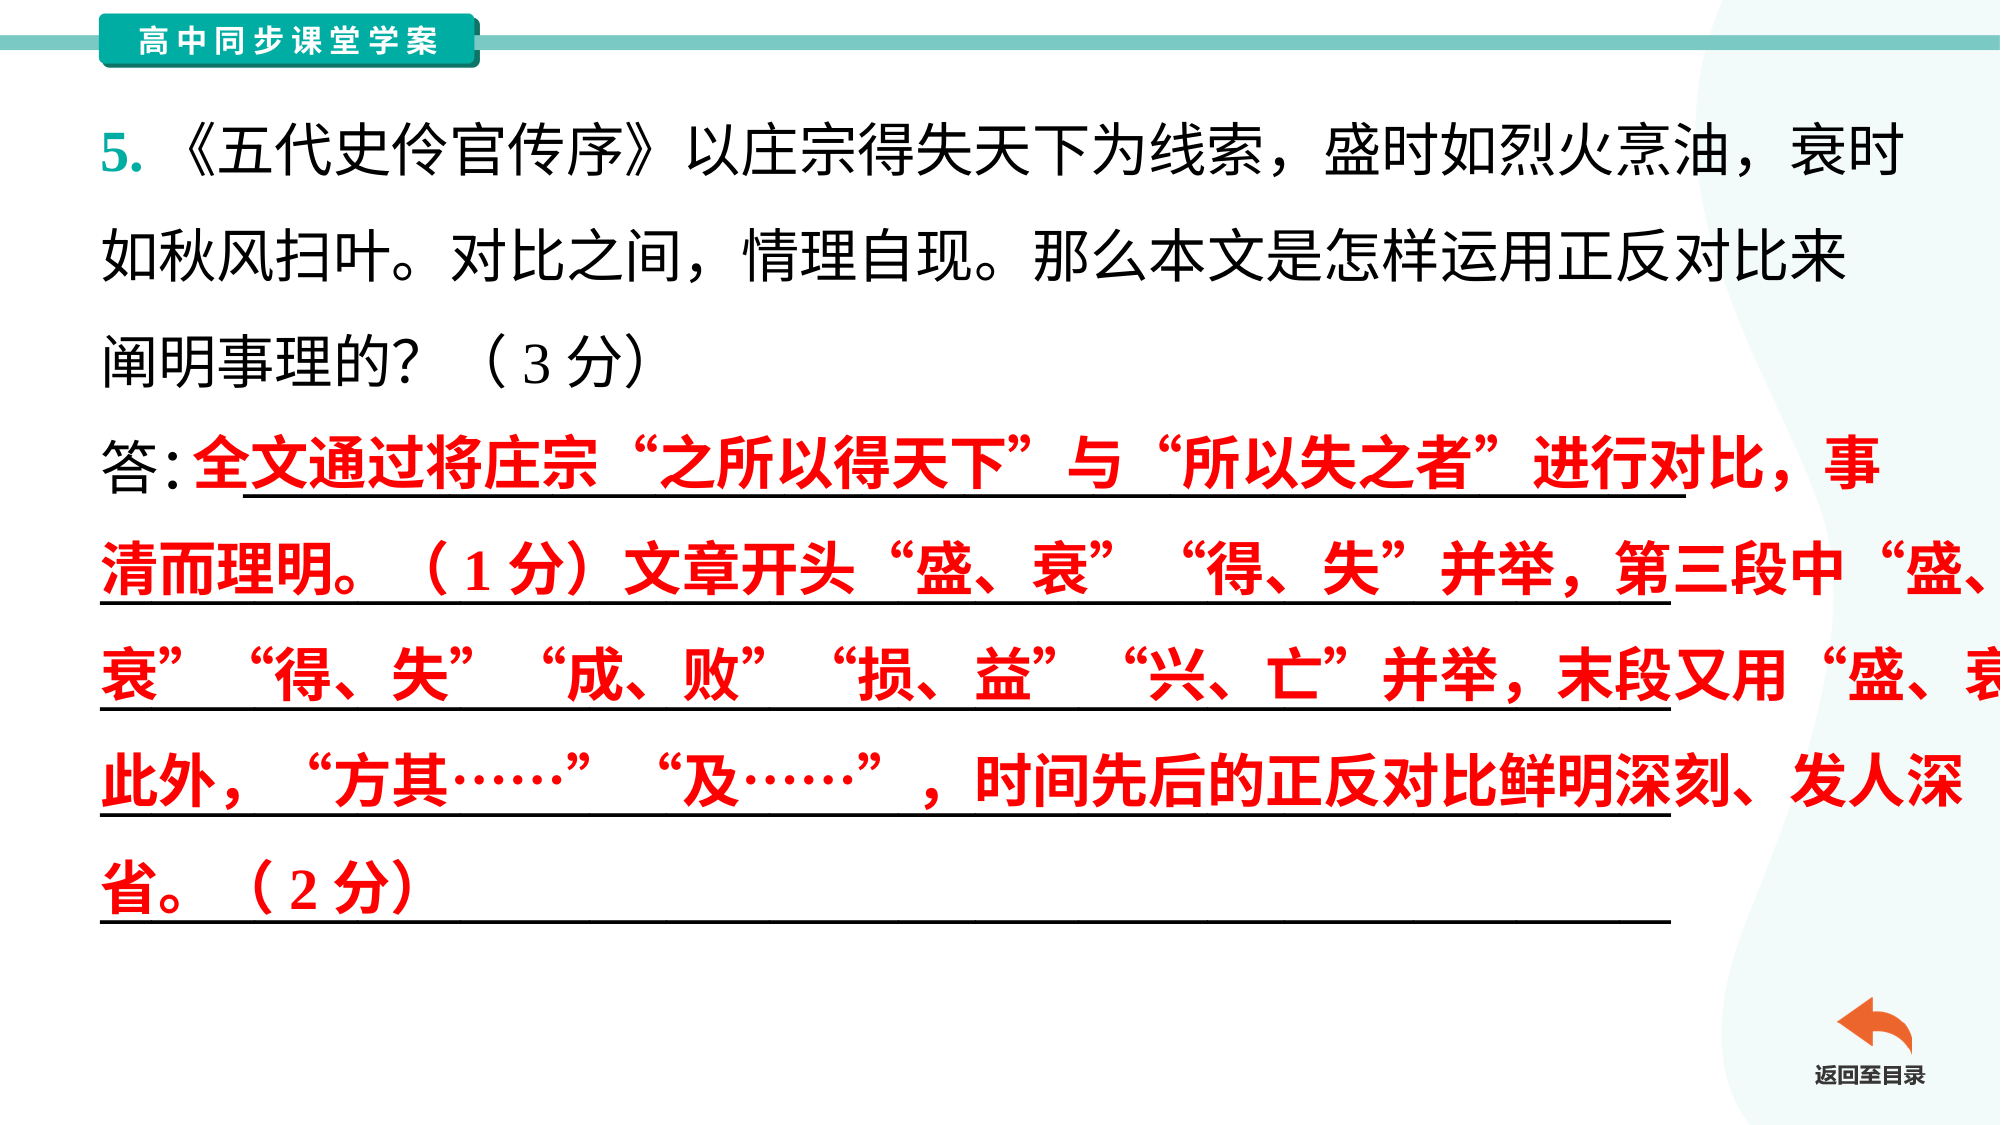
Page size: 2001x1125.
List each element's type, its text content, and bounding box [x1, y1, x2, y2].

text_box 5.《五代史伶官传序》以庄宗得失天下为线索，盛时如烈火烹油，衰时 如秋风扫叶。对比之间，情理自现。那么本文是怎样运用正反对比来 阐明事理的？（3分） 答： ________________________________________________________ _____________________________________________________________ _____________________________________________________________ _____________________________________________________________ _____________________________________________________________ [100, 921, 1899, 927]
picture [0, 0, 2000, 1125]
text_box 5.《五代史伶官传序》以庄宗得失天下为线索，盛时如烈火烹油，衰时 如秋风扫叶。对比之间，情理自现。那么本文是怎样运用正反对比来 阐明事理的？（3分） 答： ________________________________________________________ _____________________________________________________________ _____________________________________________________________ _____________________________________________________________ _____________________________________________________________ [100, 76, 1899, 389]
text_box 全文通过将庄宗“之所以得天下”与“所以失之者”进行对比，事 清而理明。（1分）文章开头“盛、衰”“得、失”并举，第三段中“盛、 衰”“得、失”“成、败”“损、益”“兴、亡”并举，末段又用“盛、衰”并举。 此外，“方其……”“及……”，时间先后的正反对比鲜明深刻、发人深 省。（2分） [100, 389, 1899, 921]
